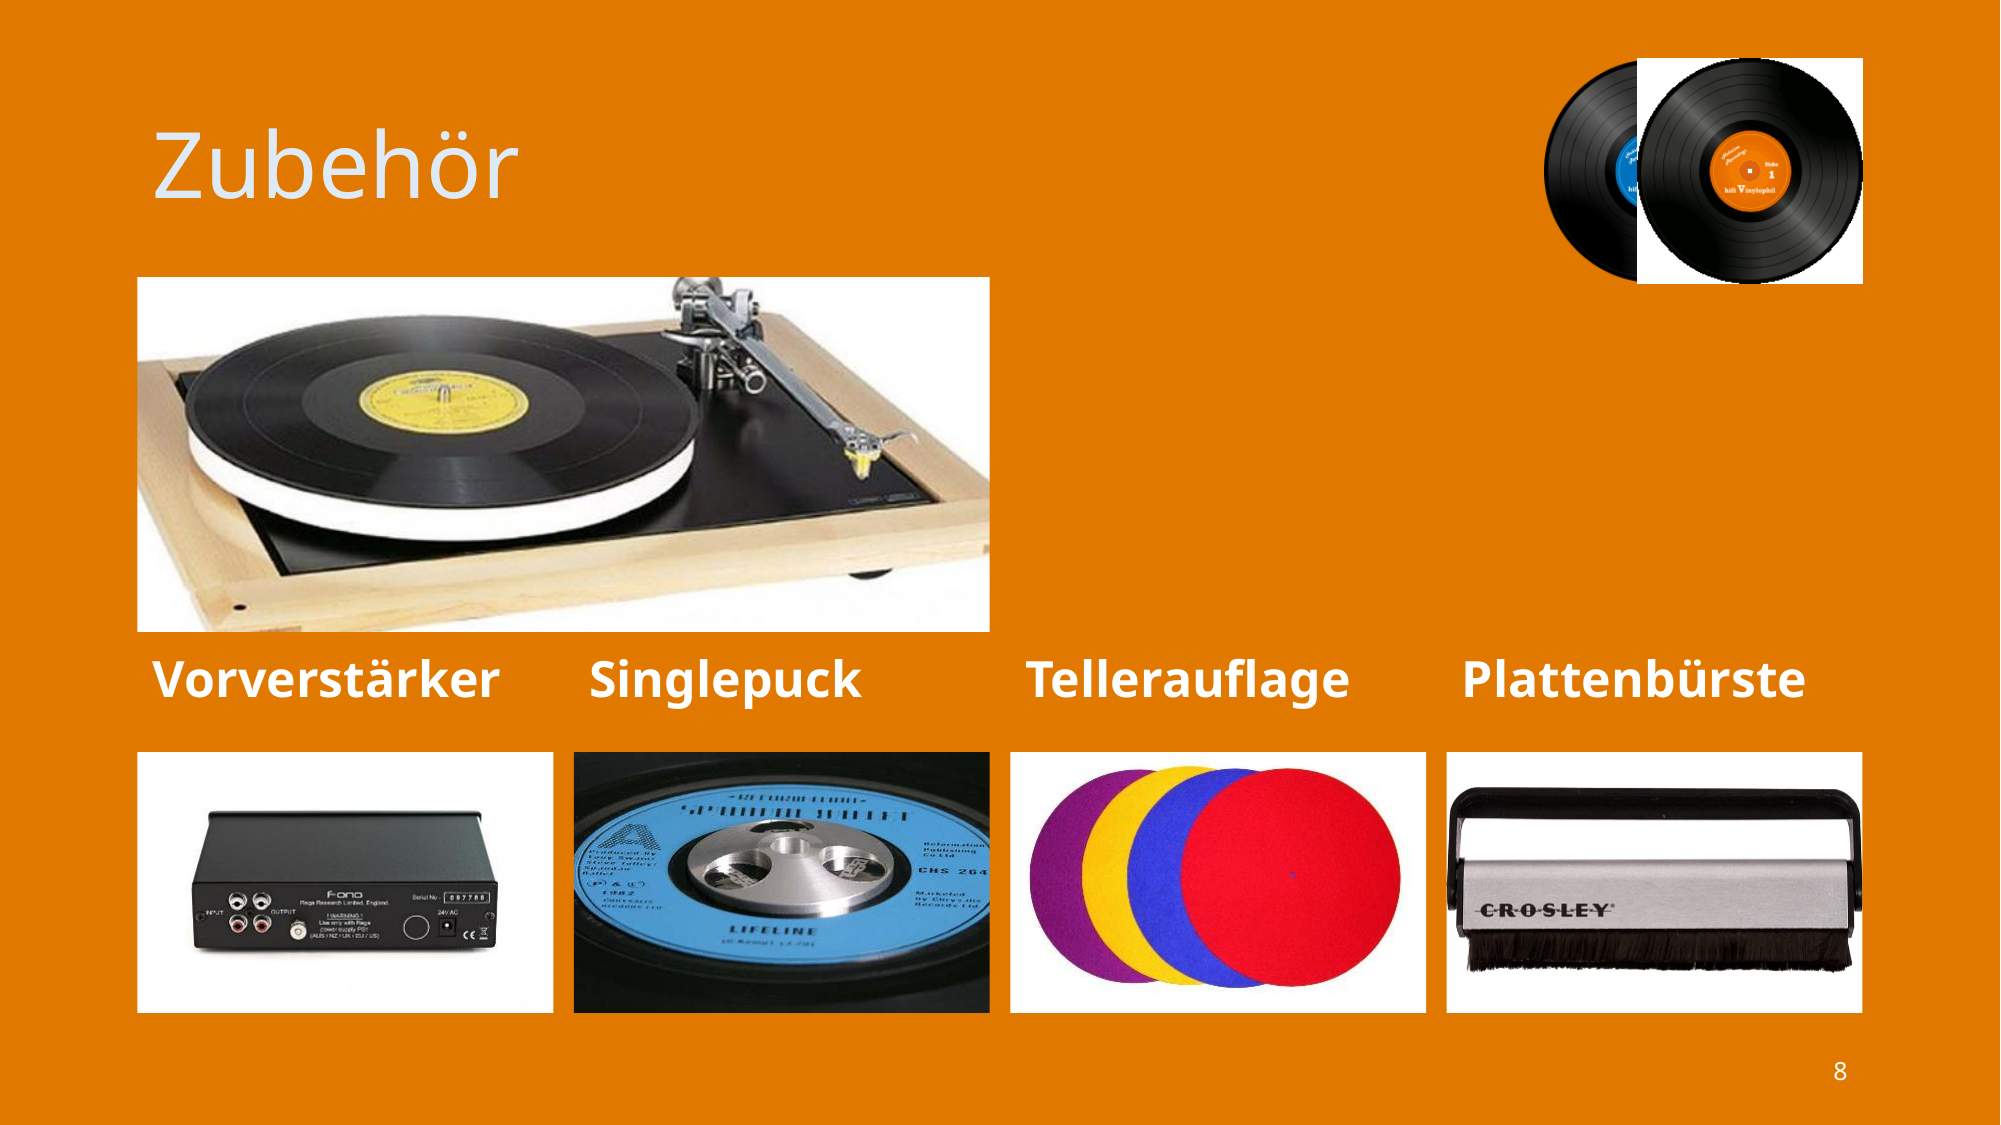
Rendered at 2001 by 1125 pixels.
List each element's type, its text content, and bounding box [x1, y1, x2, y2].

slide_number 8 [1412, 1042, 1863, 1103]
picture [1010, 752, 1427, 1013]
title Zubehör [137, 59, 1496, 278]
picture [1446, 752, 1863, 1013]
list Singlepuck [574, 632, 990, 716]
list Tellerauflage [1010, 606, 1426, 716]
picture [137, 277, 990, 632]
list Vorverstärker [137, 632, 554, 716]
list Plattenbürste [1446, 606, 1863, 716]
picture [1544, 58, 1863, 284]
picture [573, 752, 990, 1013]
picture [137, 752, 554, 1013]
